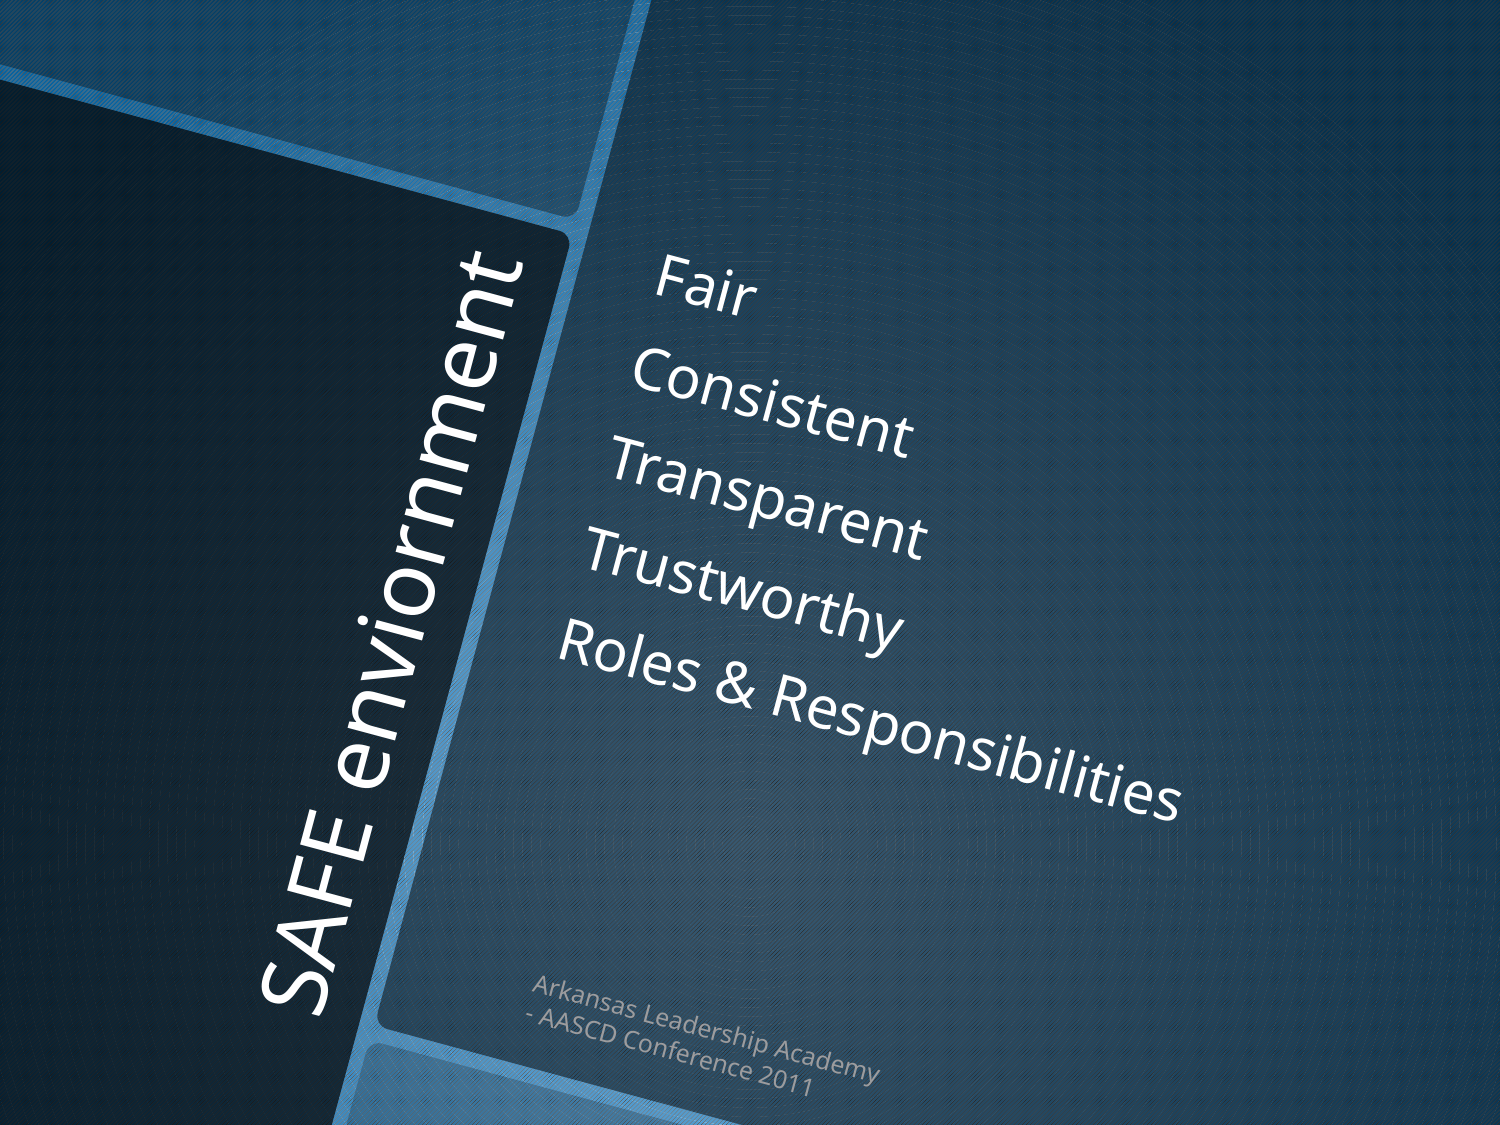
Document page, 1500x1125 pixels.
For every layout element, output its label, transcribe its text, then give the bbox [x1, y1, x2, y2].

title SAFE enviornment [69, 181, 554, 1056]
footer Arkansas Leadership Academy - AASCD Conference 2011 [508, 963, 903, 1123]
list Fair Consistent Transparent Trustworthy Roles & Responsibilities [462, 137, 1417, 1125]
